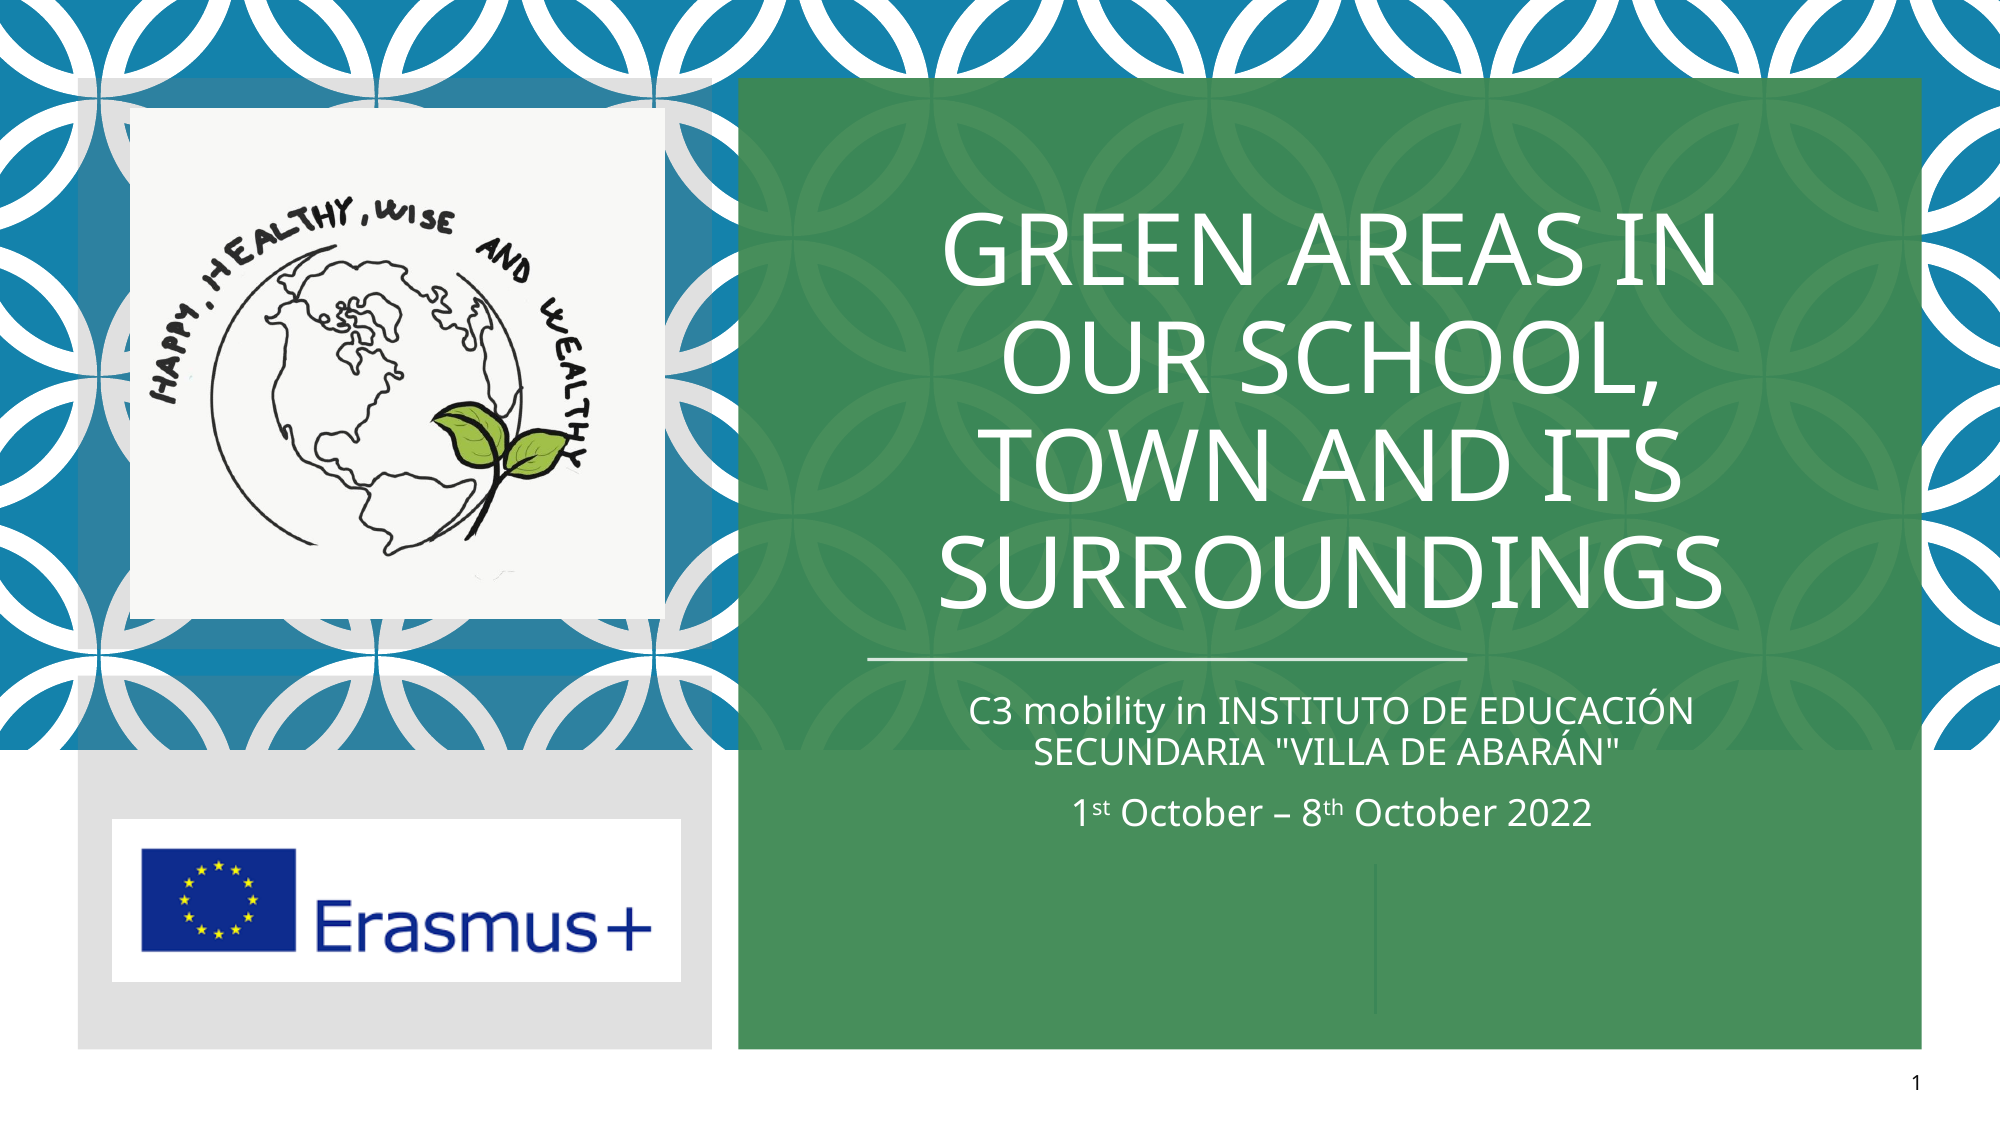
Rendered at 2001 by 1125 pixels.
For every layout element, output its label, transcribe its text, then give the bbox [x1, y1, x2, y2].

picture [112, 819, 681, 983]
text_box [738, 78, 1922, 1050]
picture [129, 108, 666, 620]
subtitle C3 mobility in INSTITUTO DE EDUCACIÓN SECUNDARIA "VILLA DE ABARÁN" 1st October – 8th October 2022 [843, 684, 1821, 1001]
slide_number ‹#› [1777, 1061, 1938, 1107]
title GREEN AREAS IN OUR SCHOOL, TOWN AND ITS SURROUNDINGS [843, 124, 1821, 639]
text_box [77, 78, 712, 650]
text_box [77, 675, 712, 1050]
